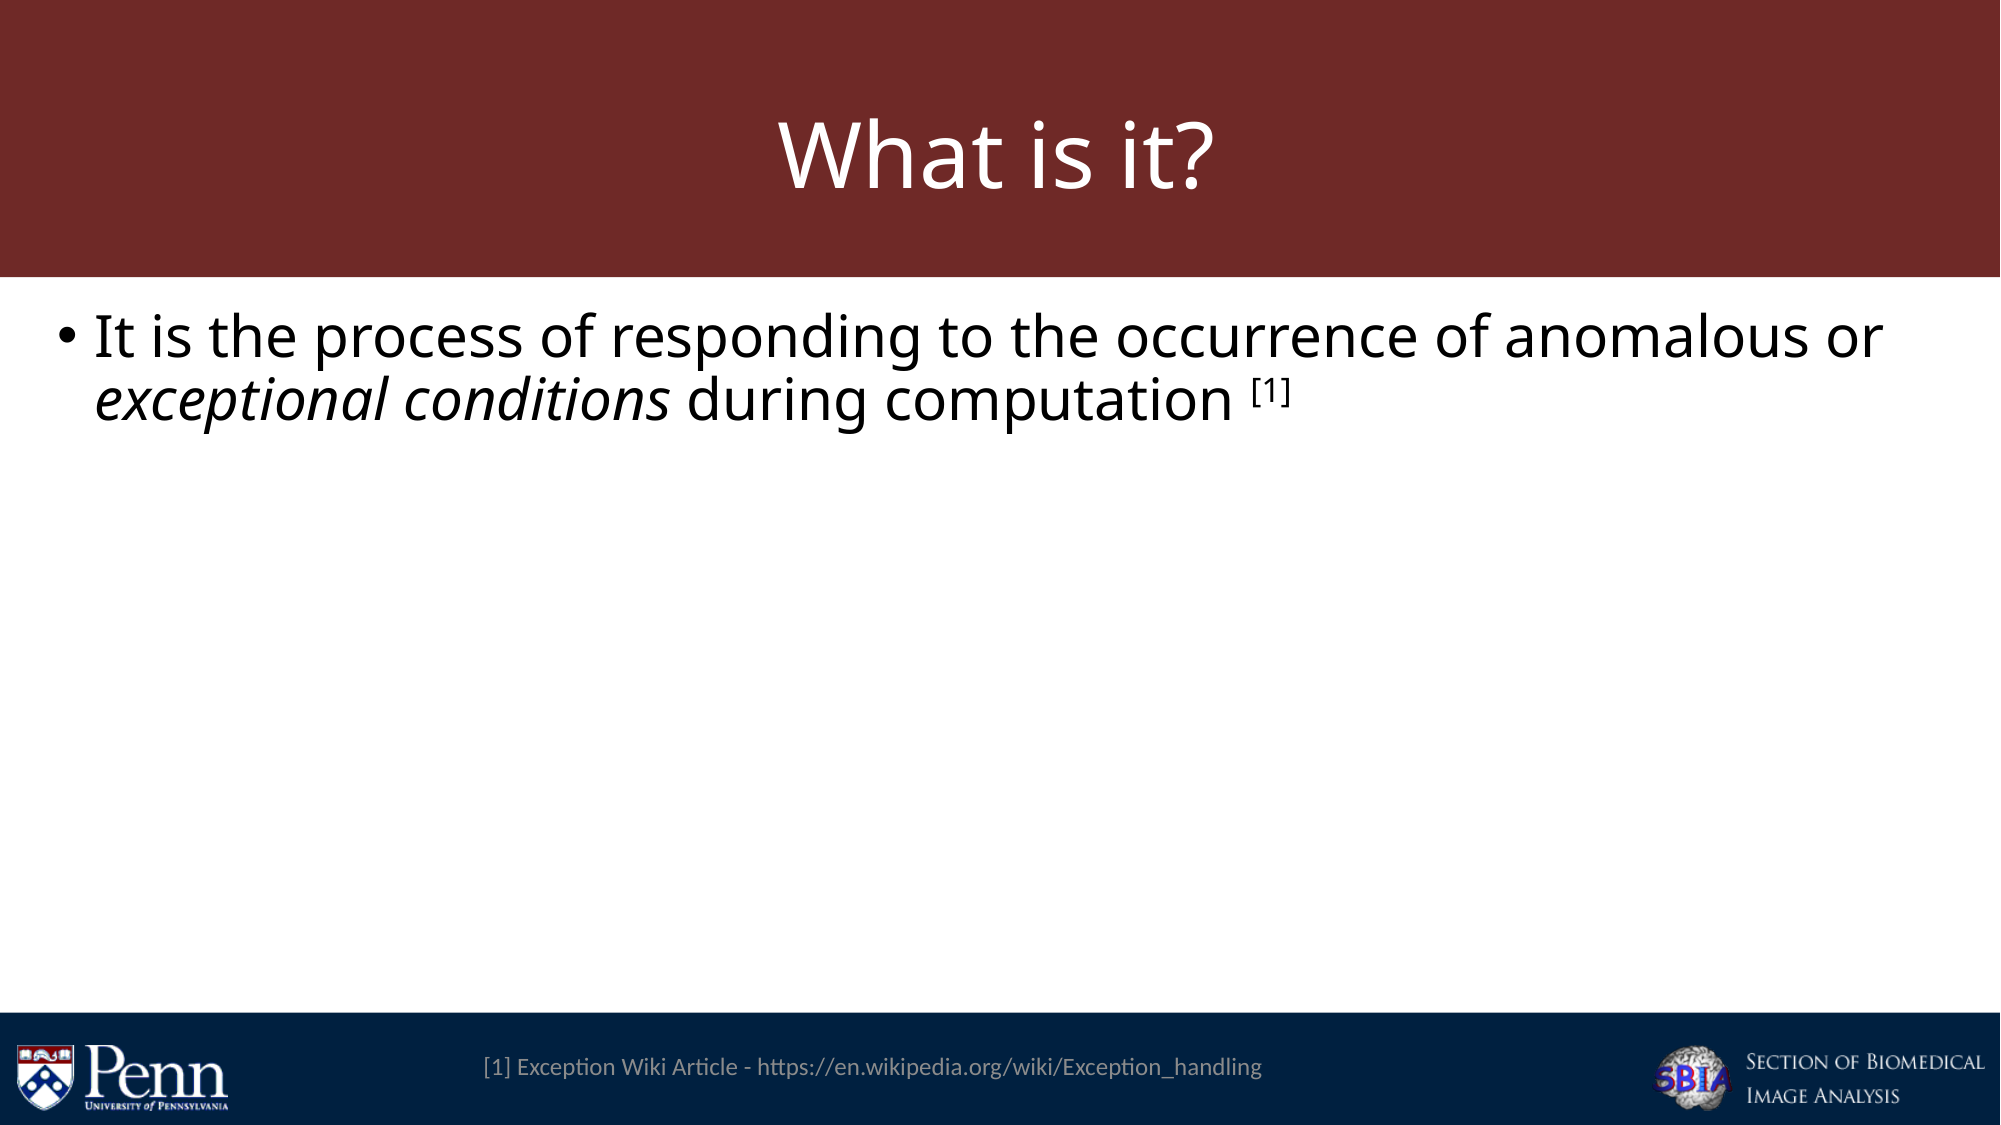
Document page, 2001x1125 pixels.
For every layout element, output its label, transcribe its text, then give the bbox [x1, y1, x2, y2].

picture [17, 1045, 228, 1111]
footer [1] Exception Wiki Article - https://en.wikipedia.org/wiki/Exception_handling [262, 1035, 1485, 1096]
list It is the process of responding to the occurrence of anomalous or exceptional conditions during computation [1] [42, 299, 1952, 1009]
title What is it? [42, 43, 1952, 275]
picture [1652, 1044, 1985, 1112]
